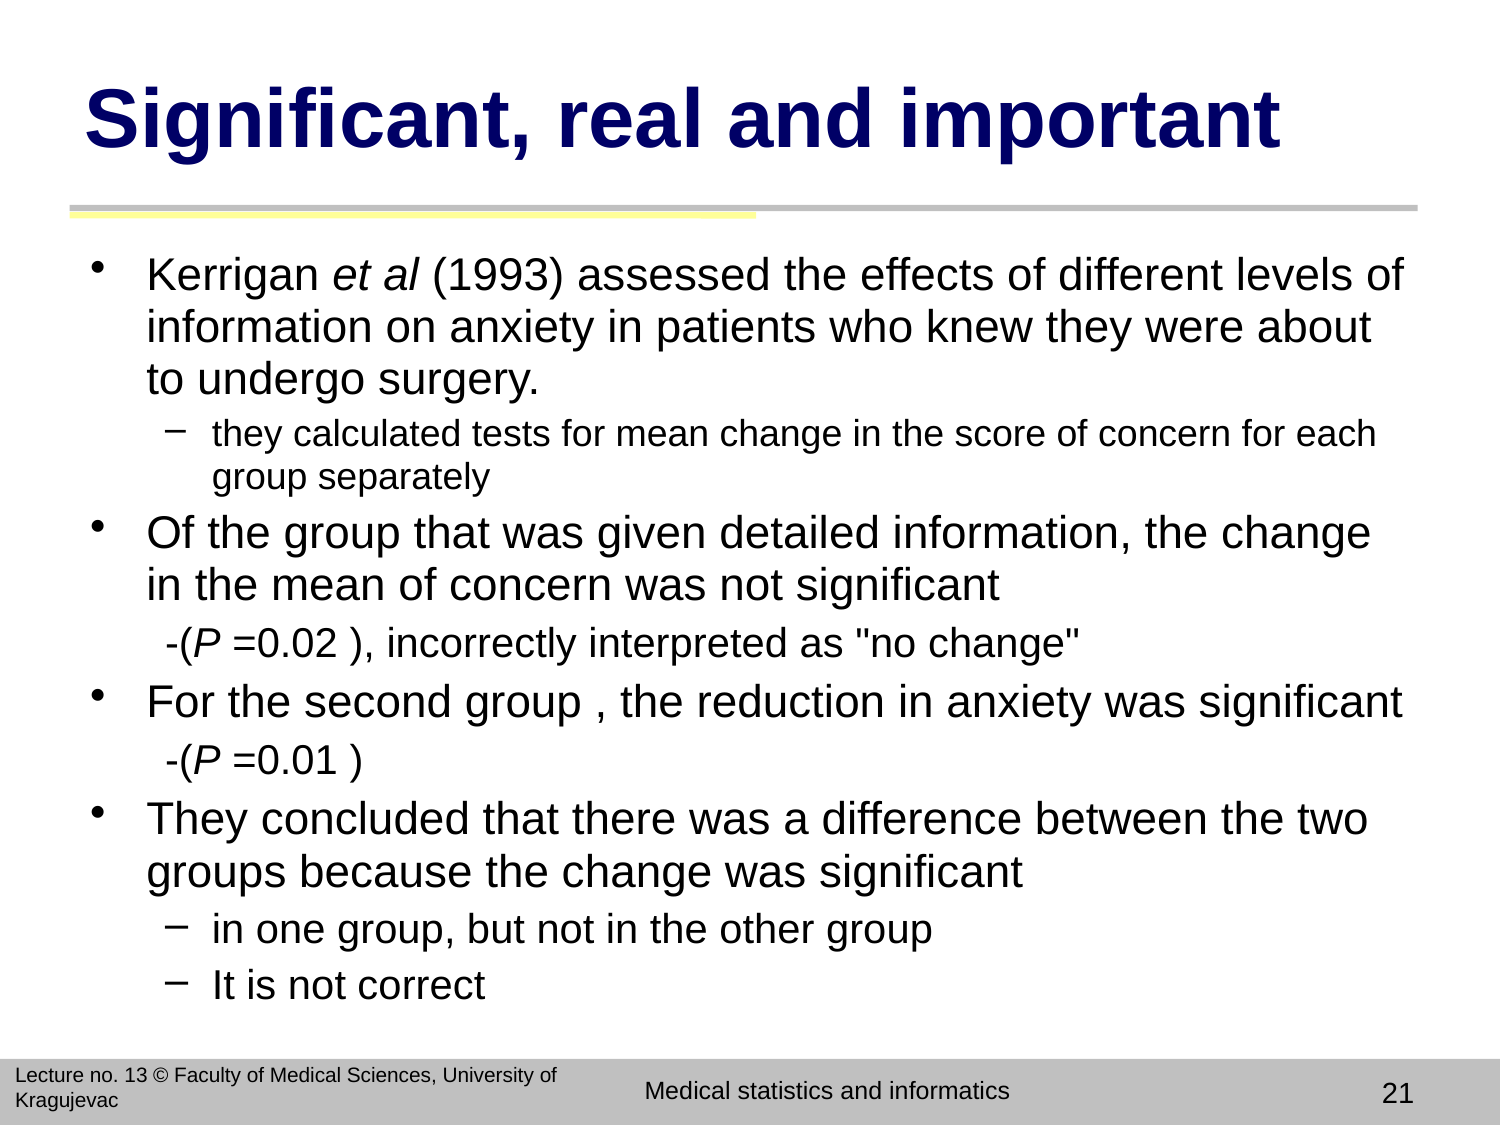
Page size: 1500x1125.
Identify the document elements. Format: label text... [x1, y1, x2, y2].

slide_number 21 [1164, 1066, 1430, 1125]
footer Medical statistics and informatics [512, 1066, 1144, 1125]
list Kerrigan et al (1993) assessed the effects of different levels of information on anxiety in patients who knew they were about to undergo surgery. they calculated tests for mean change in the score of concern for each group separately Of the group that was given detailed information, the change in the mean of concern was not significant -(P =0.02 ), incorrectly interpreted as "no change" For the second group , the reduction in anxiety was significant -(P =0.01 ) They concluded that there was a difference between the two groups because the change was significant in one group, but not in the other group It is not correct [74, 240, 1426, 1040]
slide_number Lecture no. 13 © Faculty of Medical Sciences, University of Kragujevac [0, 1053, 629, 1108]
title Significant, real and important [69, 19, 1426, 208]
